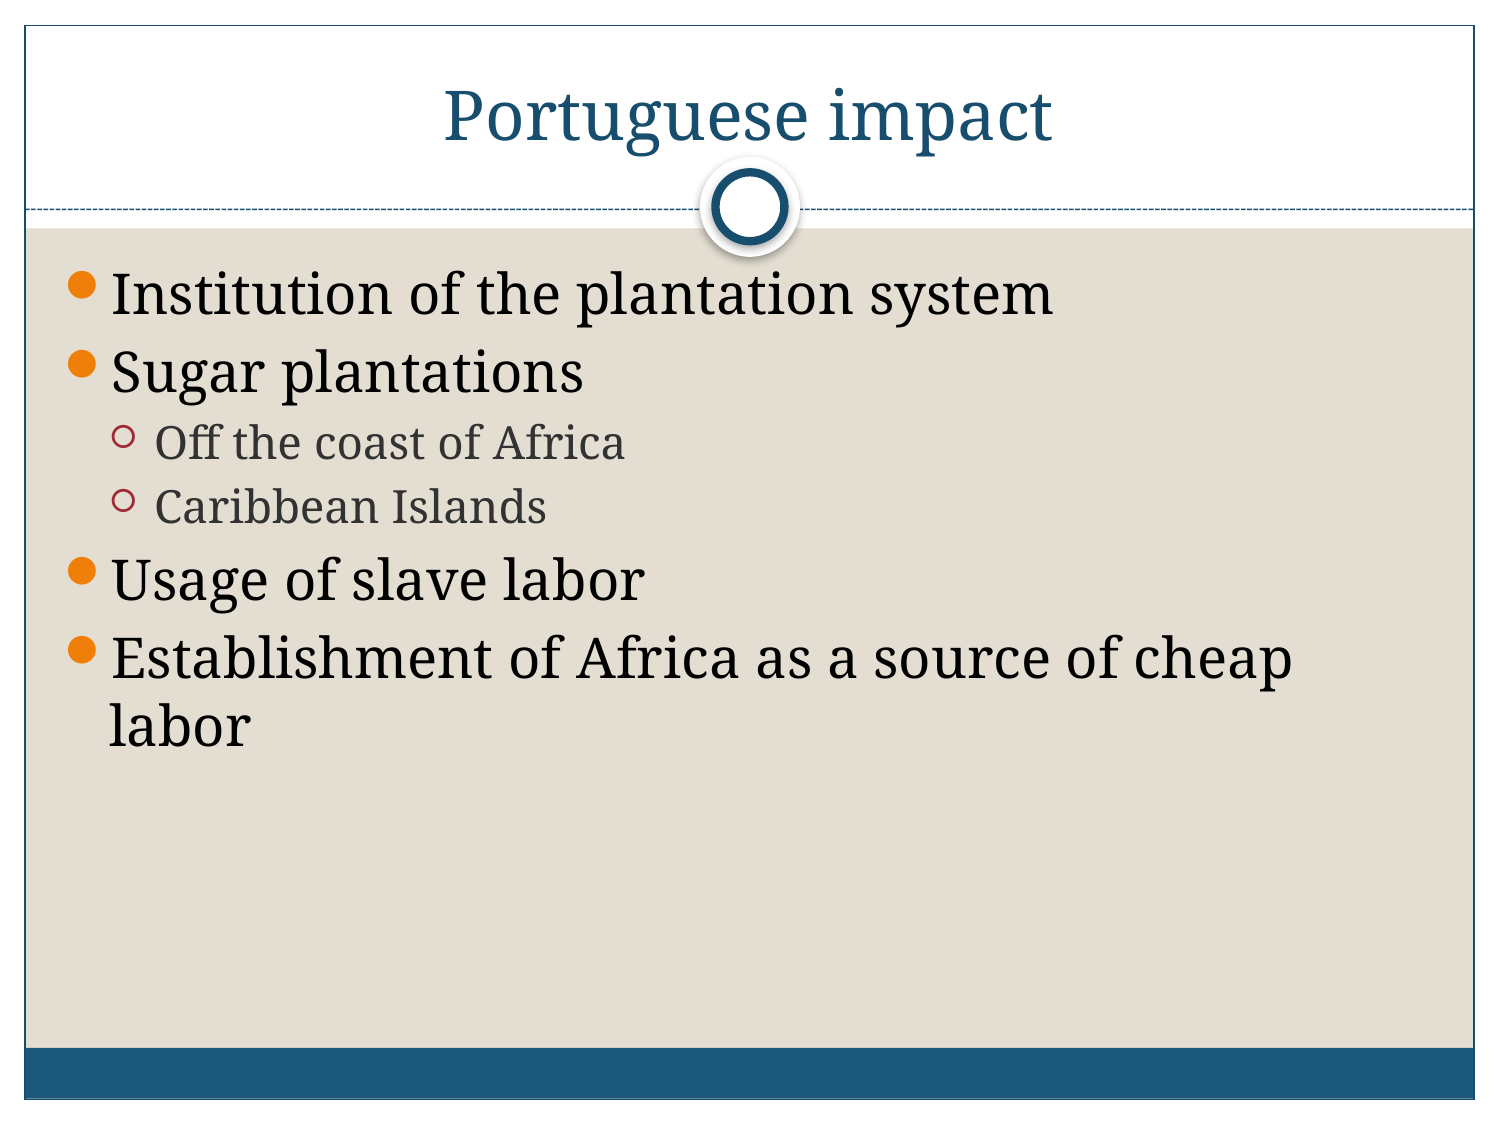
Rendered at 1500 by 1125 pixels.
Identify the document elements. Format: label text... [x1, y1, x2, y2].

list Institution of the plantation system Sugar plantations Off the coast of Africa Caribbean Islands Usage of slave labor Establishment of Africa as a source of cheap labor [49, 250, 1445, 1001]
title Portuguese impact [49, 37, 1450, 162]
